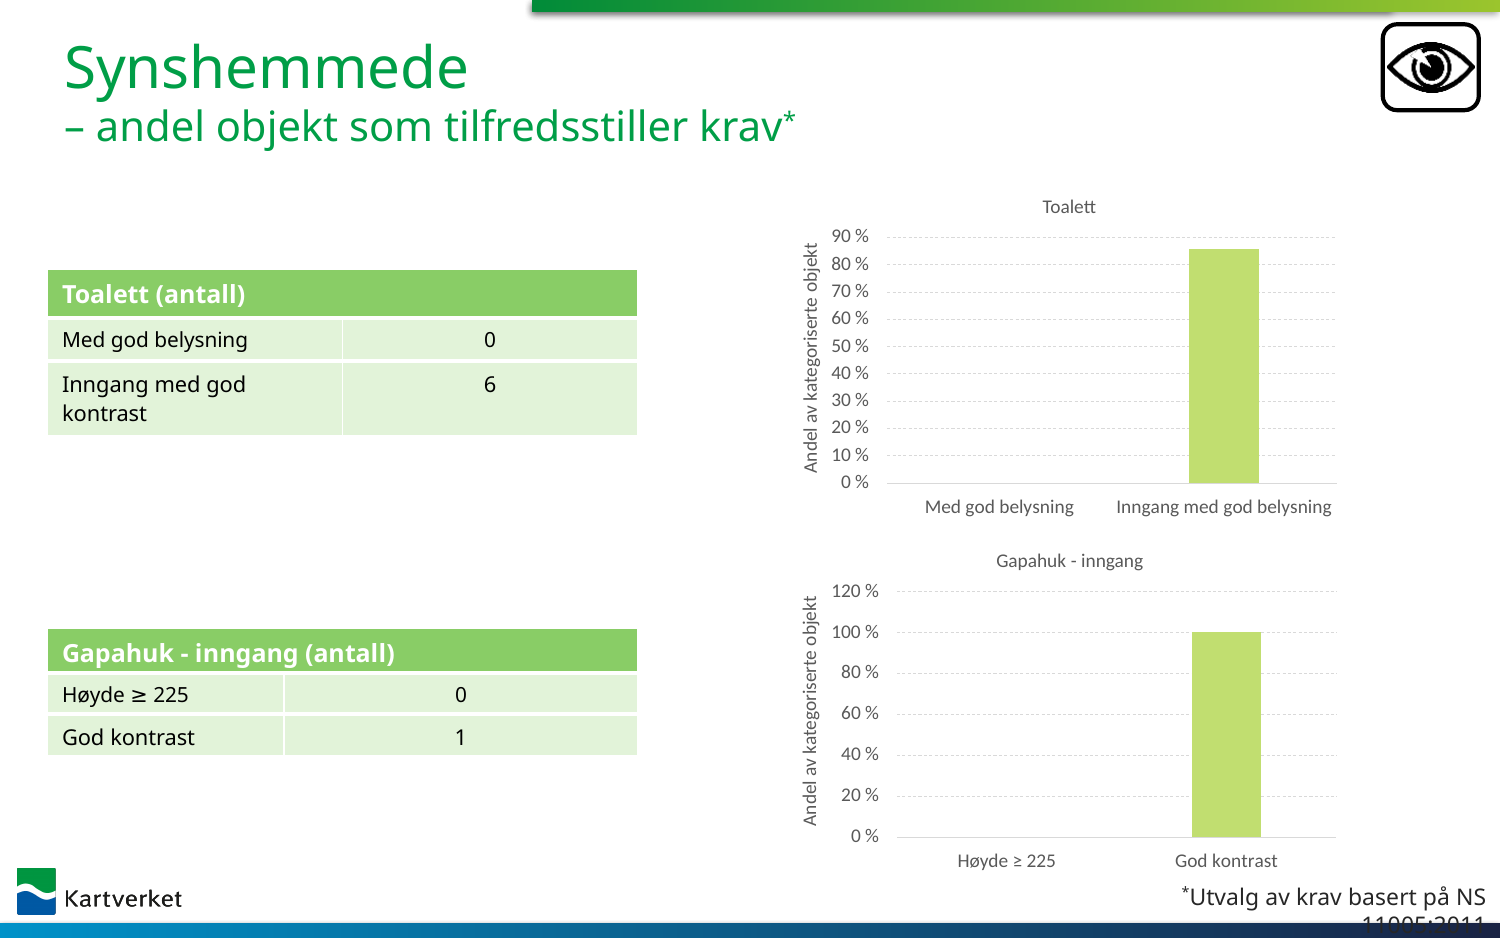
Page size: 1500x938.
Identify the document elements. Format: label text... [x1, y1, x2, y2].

table_cell Med god belysning [48, 320, 342, 359]
table_cell 1 [285, 716, 637, 755]
table_cell 0 [285, 675, 637, 712]
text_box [1382, 24, 1480, 111]
text_box Synshemmede – andel objekt som tilfredsstiller krav* [49, 24, 1431, 158]
table_cell Høyde ≥ 225 [48, 675, 283, 712]
picture [791, 187, 1348, 526]
table_header Toalett (antall) [48, 270, 637, 316]
table_cell 0 [343, 320, 637, 359]
table_cell God kontrast [48, 716, 283, 755]
text_box *Utvalg av krav basert på NS 11005:2011 [1068, 873, 1500, 938]
picture [791, 541, 1348, 880]
table_header Gapahuk - inngang (antall) [48, 629, 637, 671]
table_cell Inngang med god kontrast [48, 363, 342, 435]
table_cell 6 [343, 363, 637, 435]
